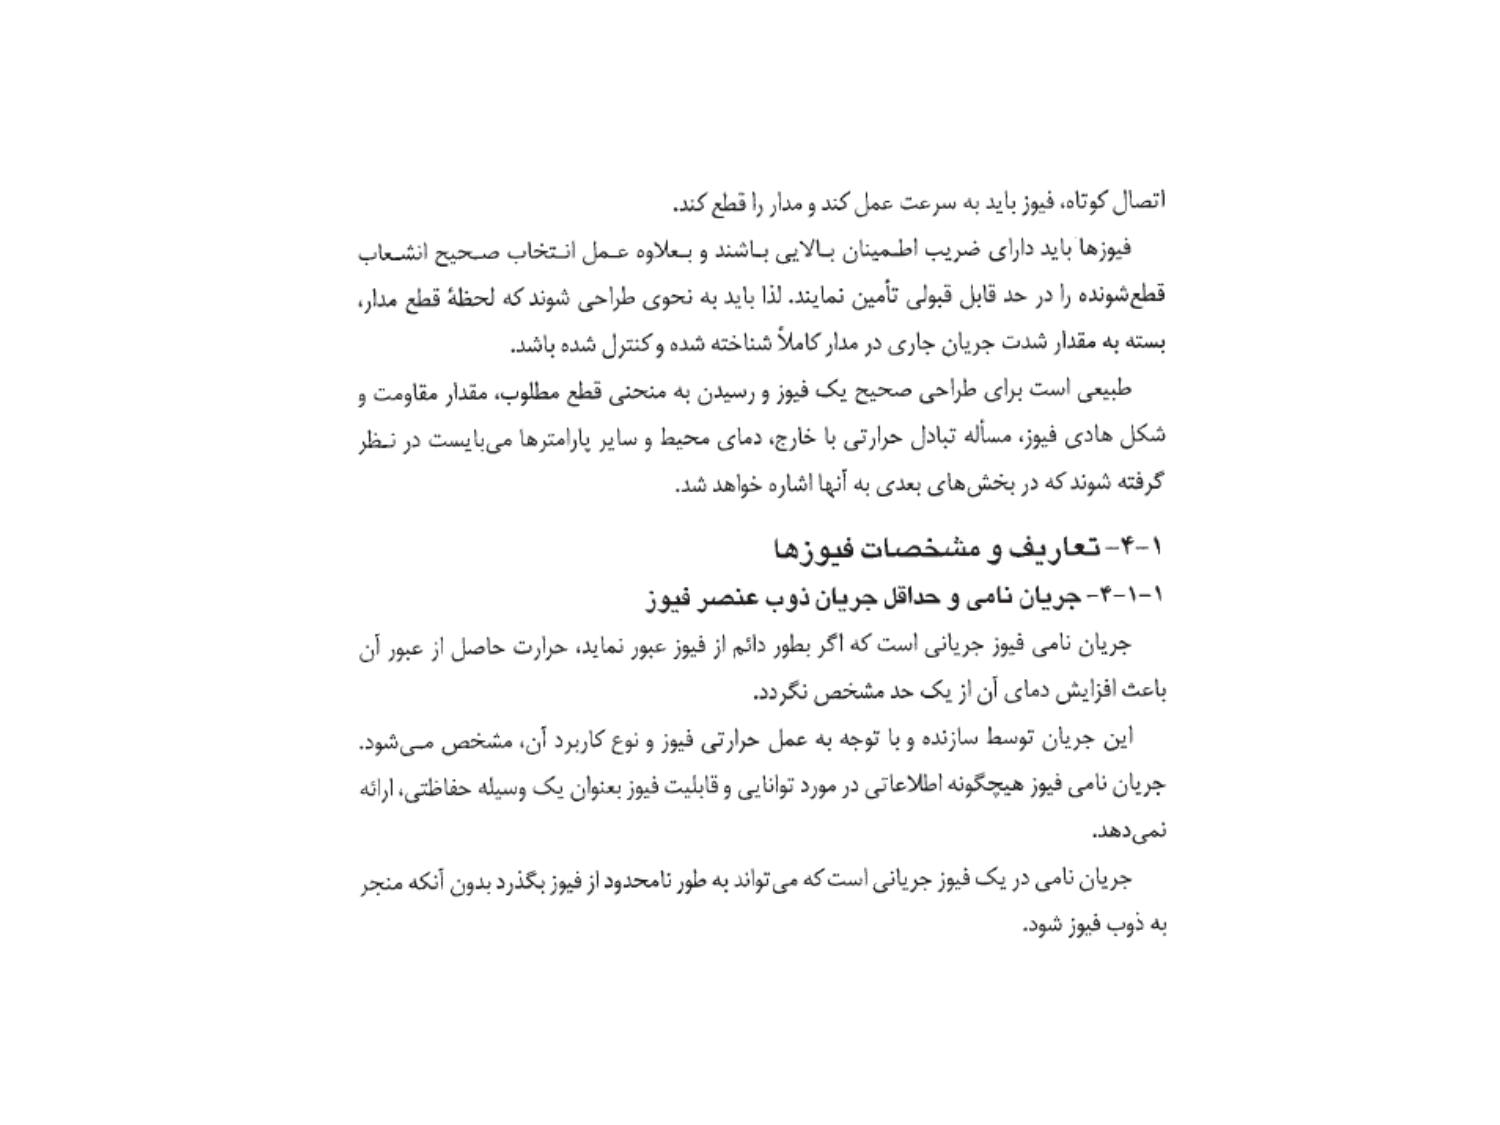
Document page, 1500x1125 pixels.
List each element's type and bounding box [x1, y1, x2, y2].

picture [322, 172, 1178, 954]
